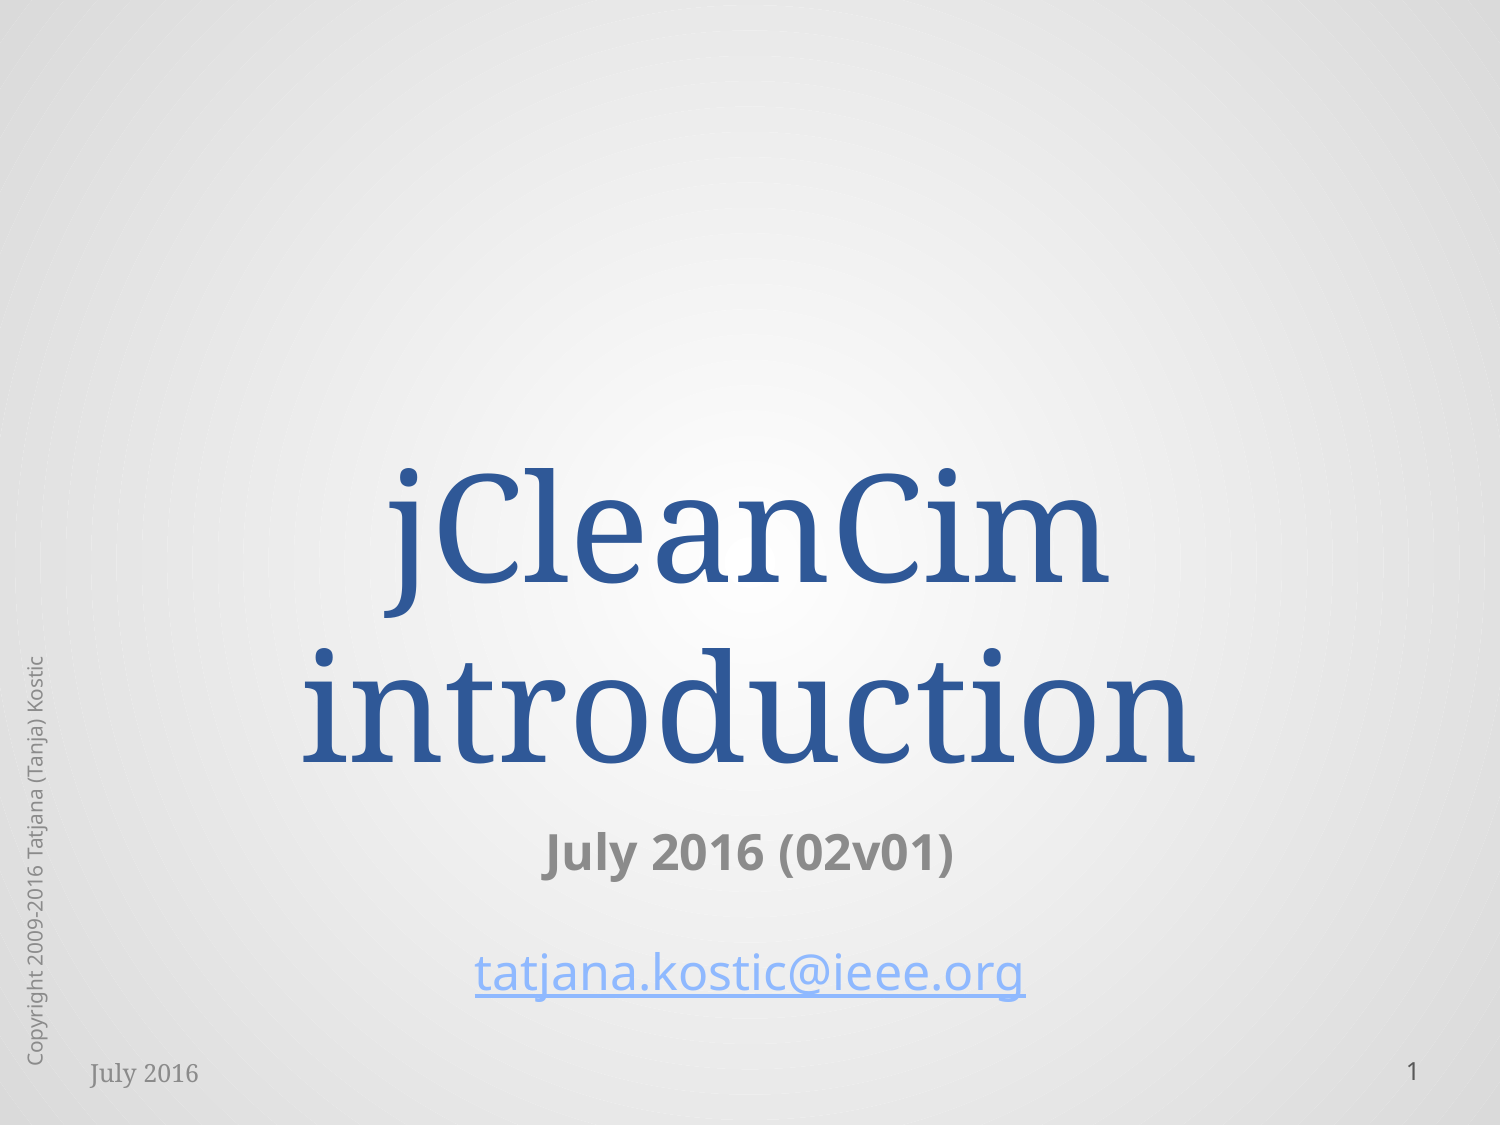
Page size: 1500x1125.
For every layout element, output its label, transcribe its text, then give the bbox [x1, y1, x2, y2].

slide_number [75, 1042, 313, 1103]
title jCleanCim introduction [112, 99, 1388, 800]
slide_number 1 [1401, 1042, 1494, 1103]
subtitle July 2016 (02v01) tatjana.kostic@ieee.org [225, 812, 1275, 1013]
footer Copyright 2009-2016 Tatjana (Tanja) Kostic [18, 621, 54, 1101]
